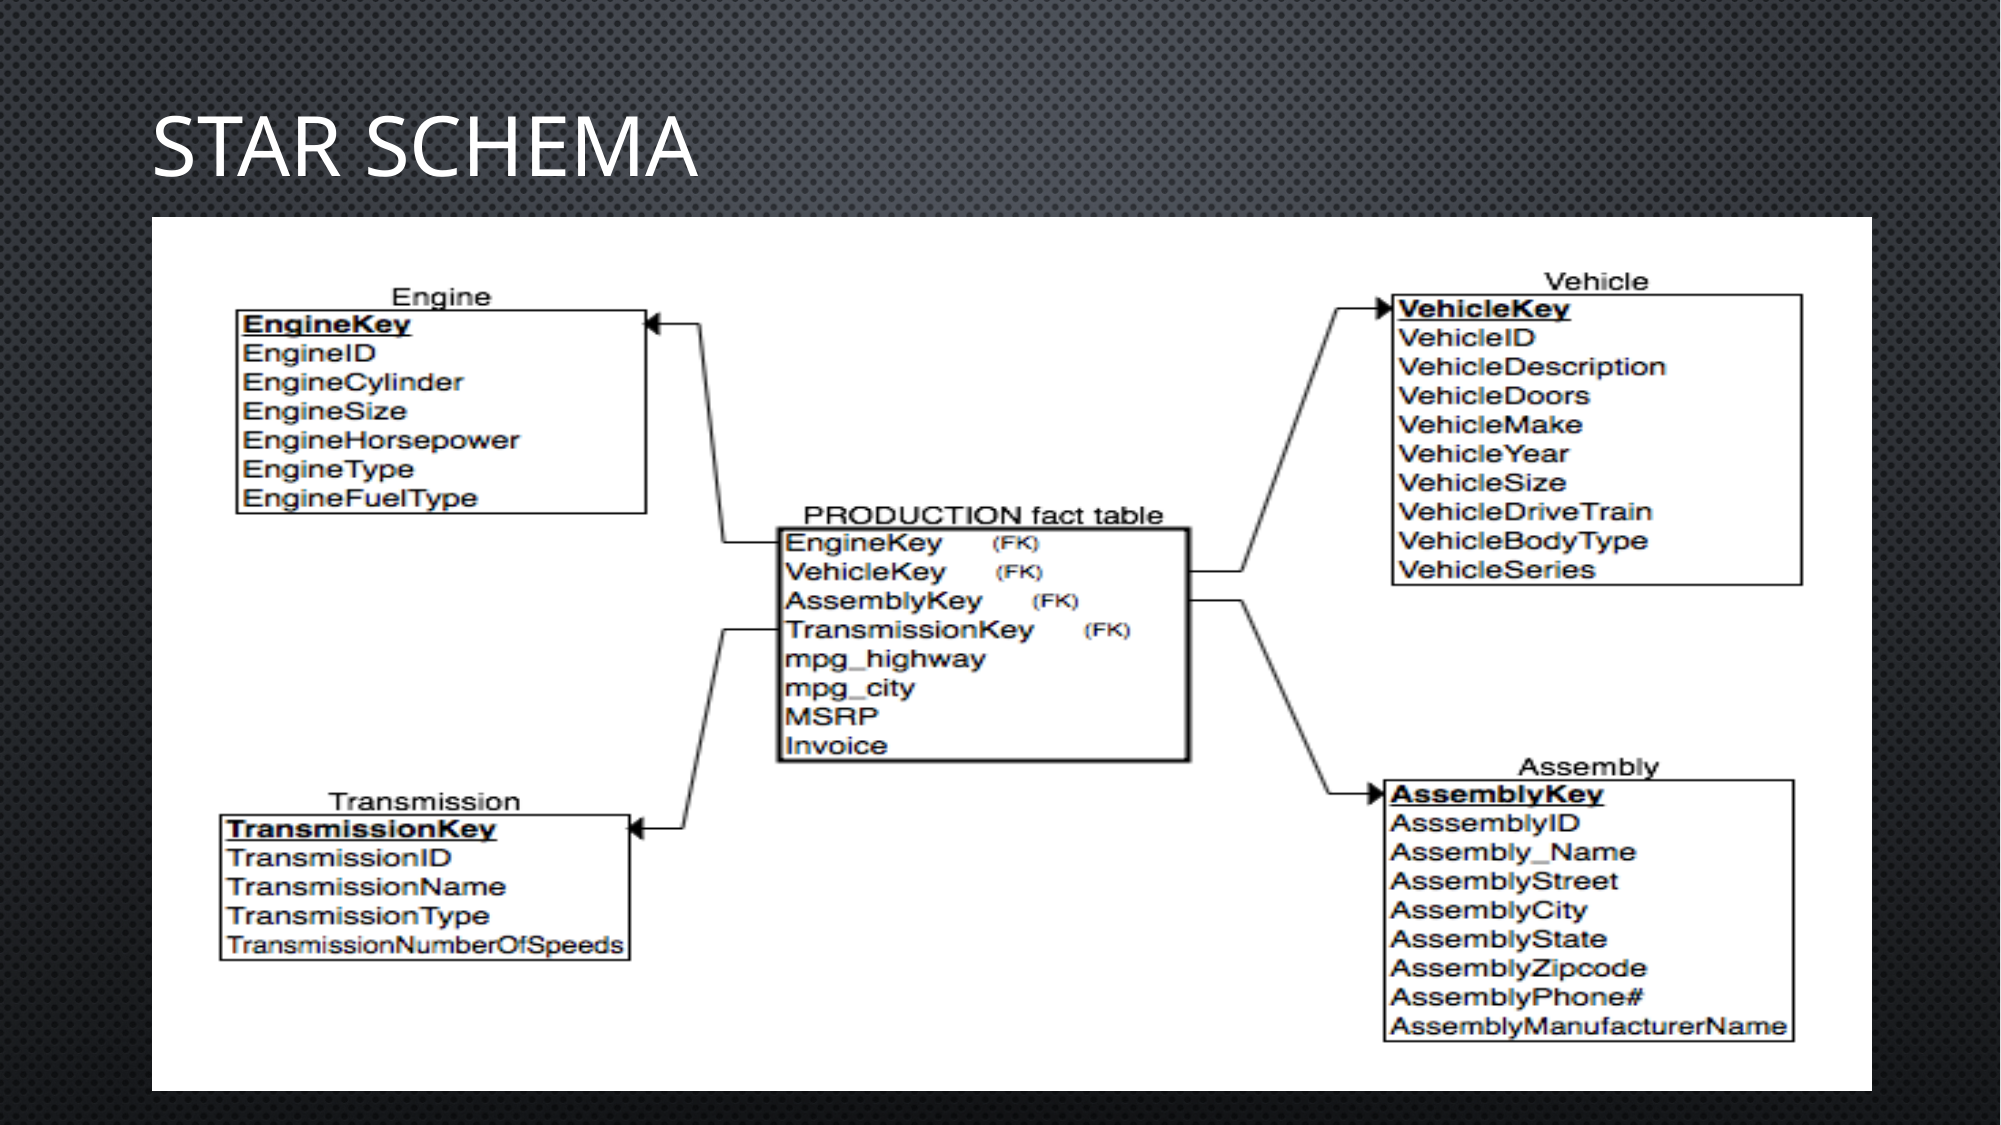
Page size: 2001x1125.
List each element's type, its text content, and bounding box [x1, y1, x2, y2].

title star schema [136, 59, 1908, 227]
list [152, 217, 1872, 1091]
